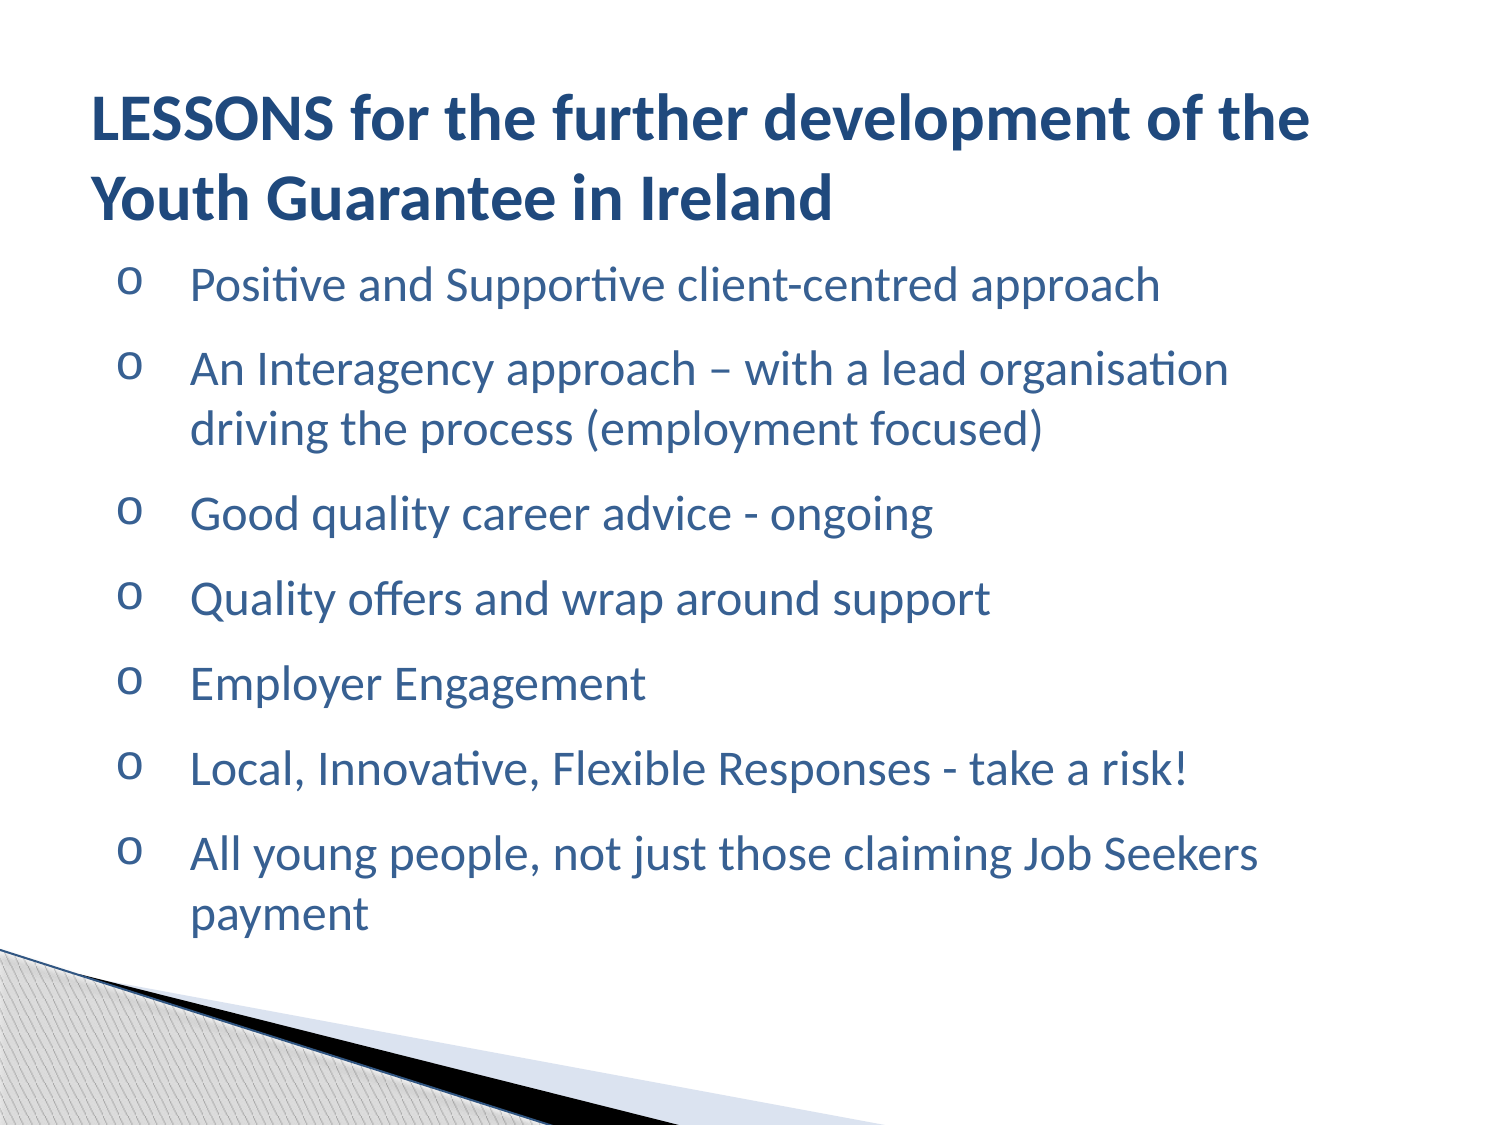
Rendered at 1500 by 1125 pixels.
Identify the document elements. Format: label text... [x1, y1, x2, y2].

text_box LESSONS for the further development of the Youth Guarantee in Ireland [76, 66, 1359, 241]
text_box Positive and Supportive client-centred approach An Interagency approach – with a lead organisation driving the process (employment focused) Good quality career advice - ongoing Quality offers and wrap around support Employer Engagement Local, Innovative, Flexible Responses - take a risk! All young people, not just those claiming Job Seekers payment [100, 243, 1365, 1048]
